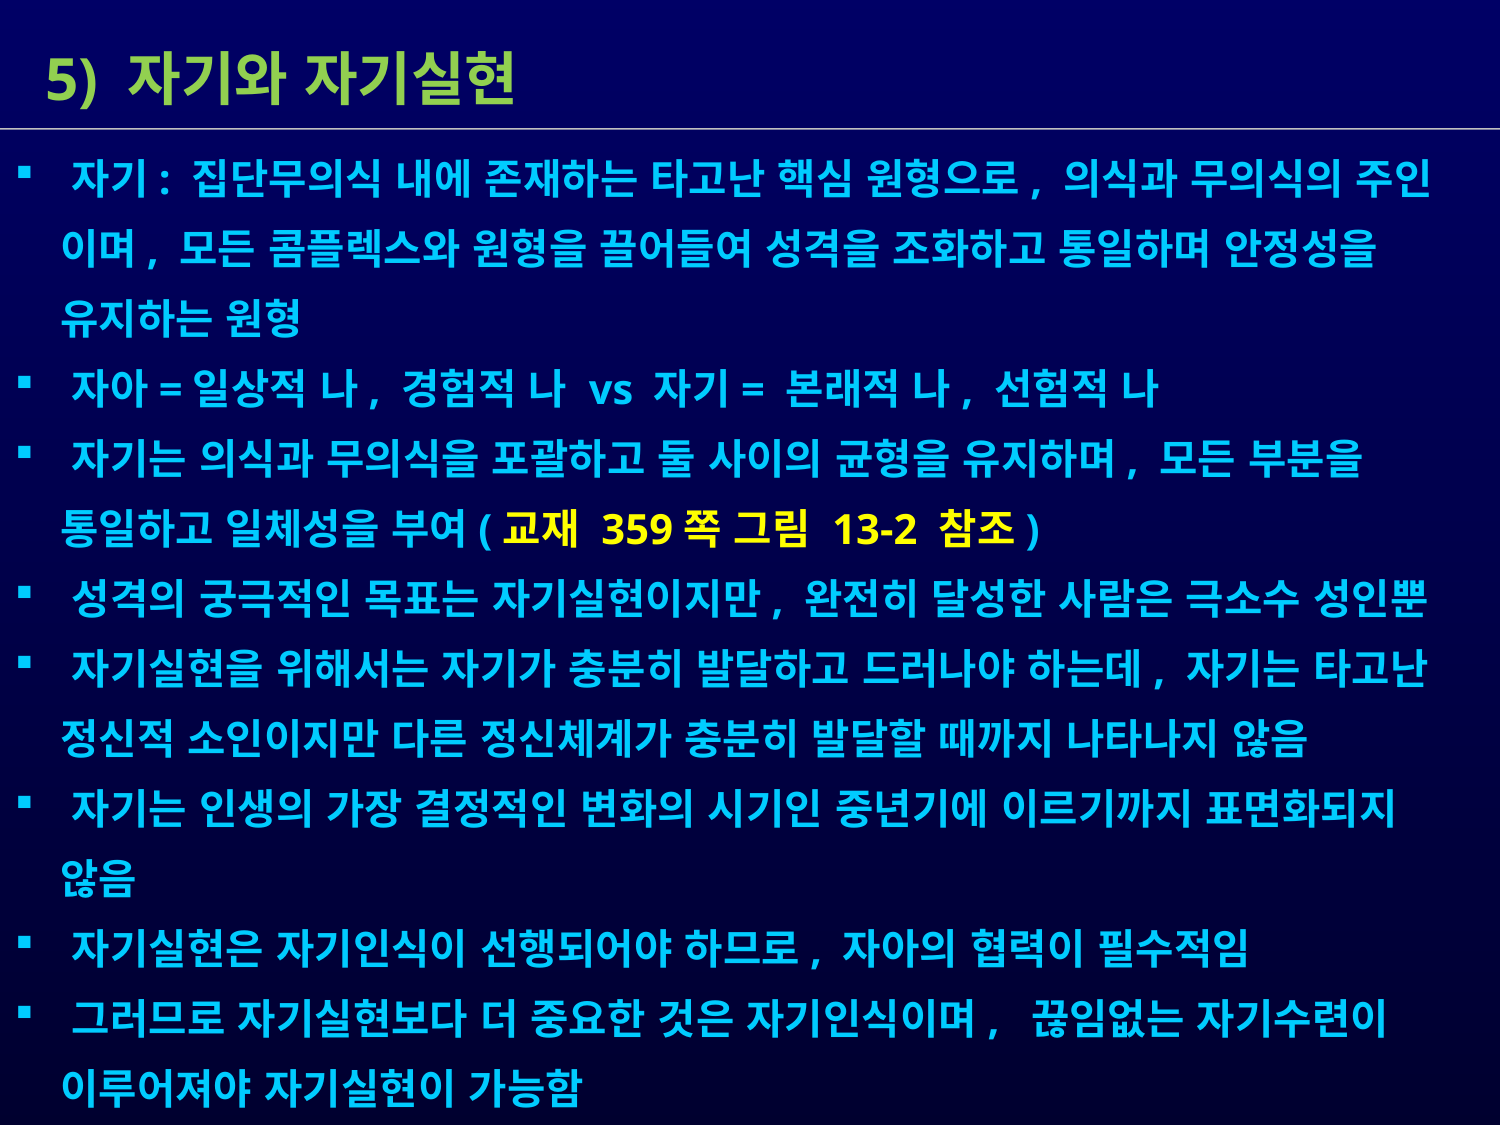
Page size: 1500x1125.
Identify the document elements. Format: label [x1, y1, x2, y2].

text_box [0, 34, 1500, 1120]
